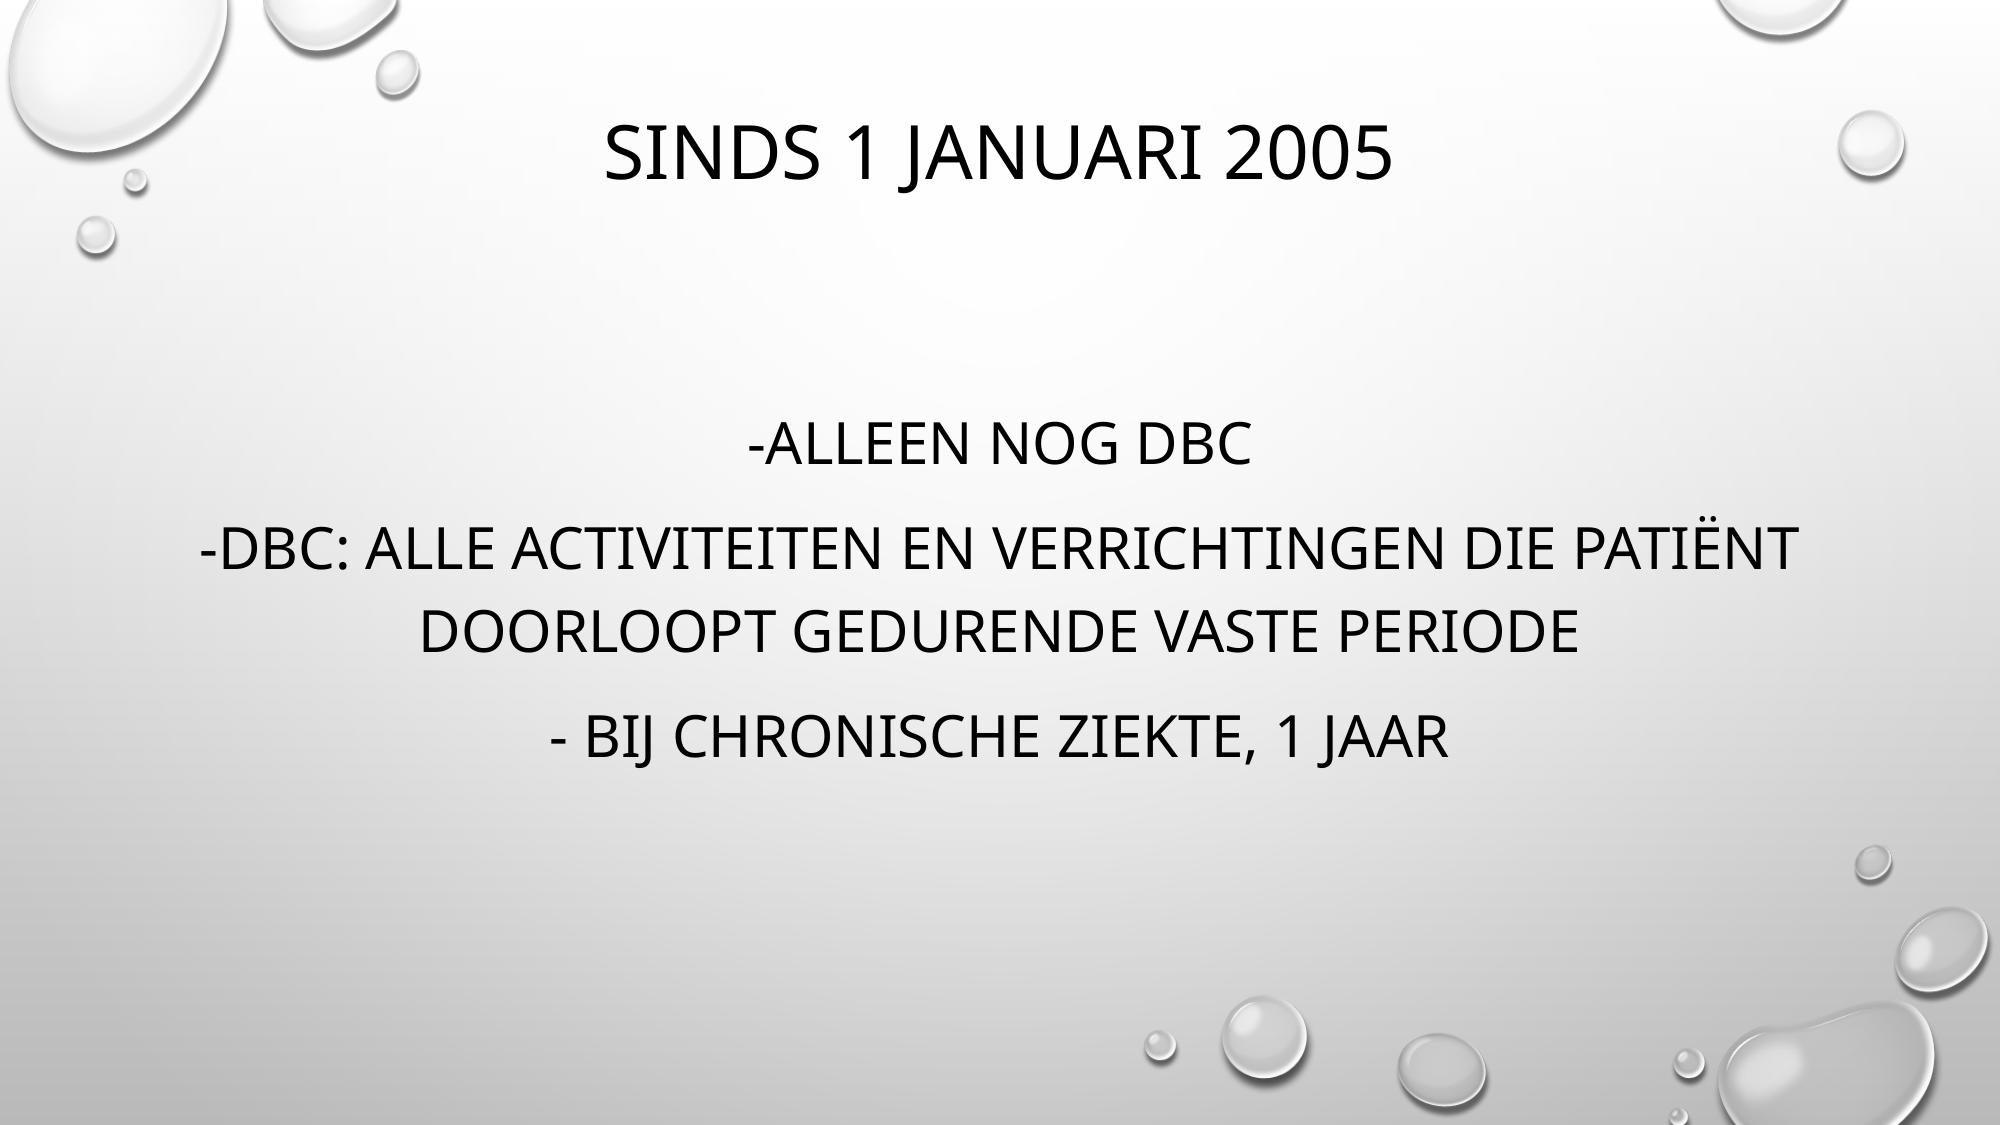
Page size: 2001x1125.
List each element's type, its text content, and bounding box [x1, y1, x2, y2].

picture [0, 0, 2000, 1125]
list -alleen nog DBC -DBC: alle activiteiten en verrichtingen die patiënt doorloopt gedurende vaste periode - Bij chronische ziekte, 1 jaar [149, 211, 1851, 950]
title Sinds 1 januari 2005 [149, 99, 1851, 211]
